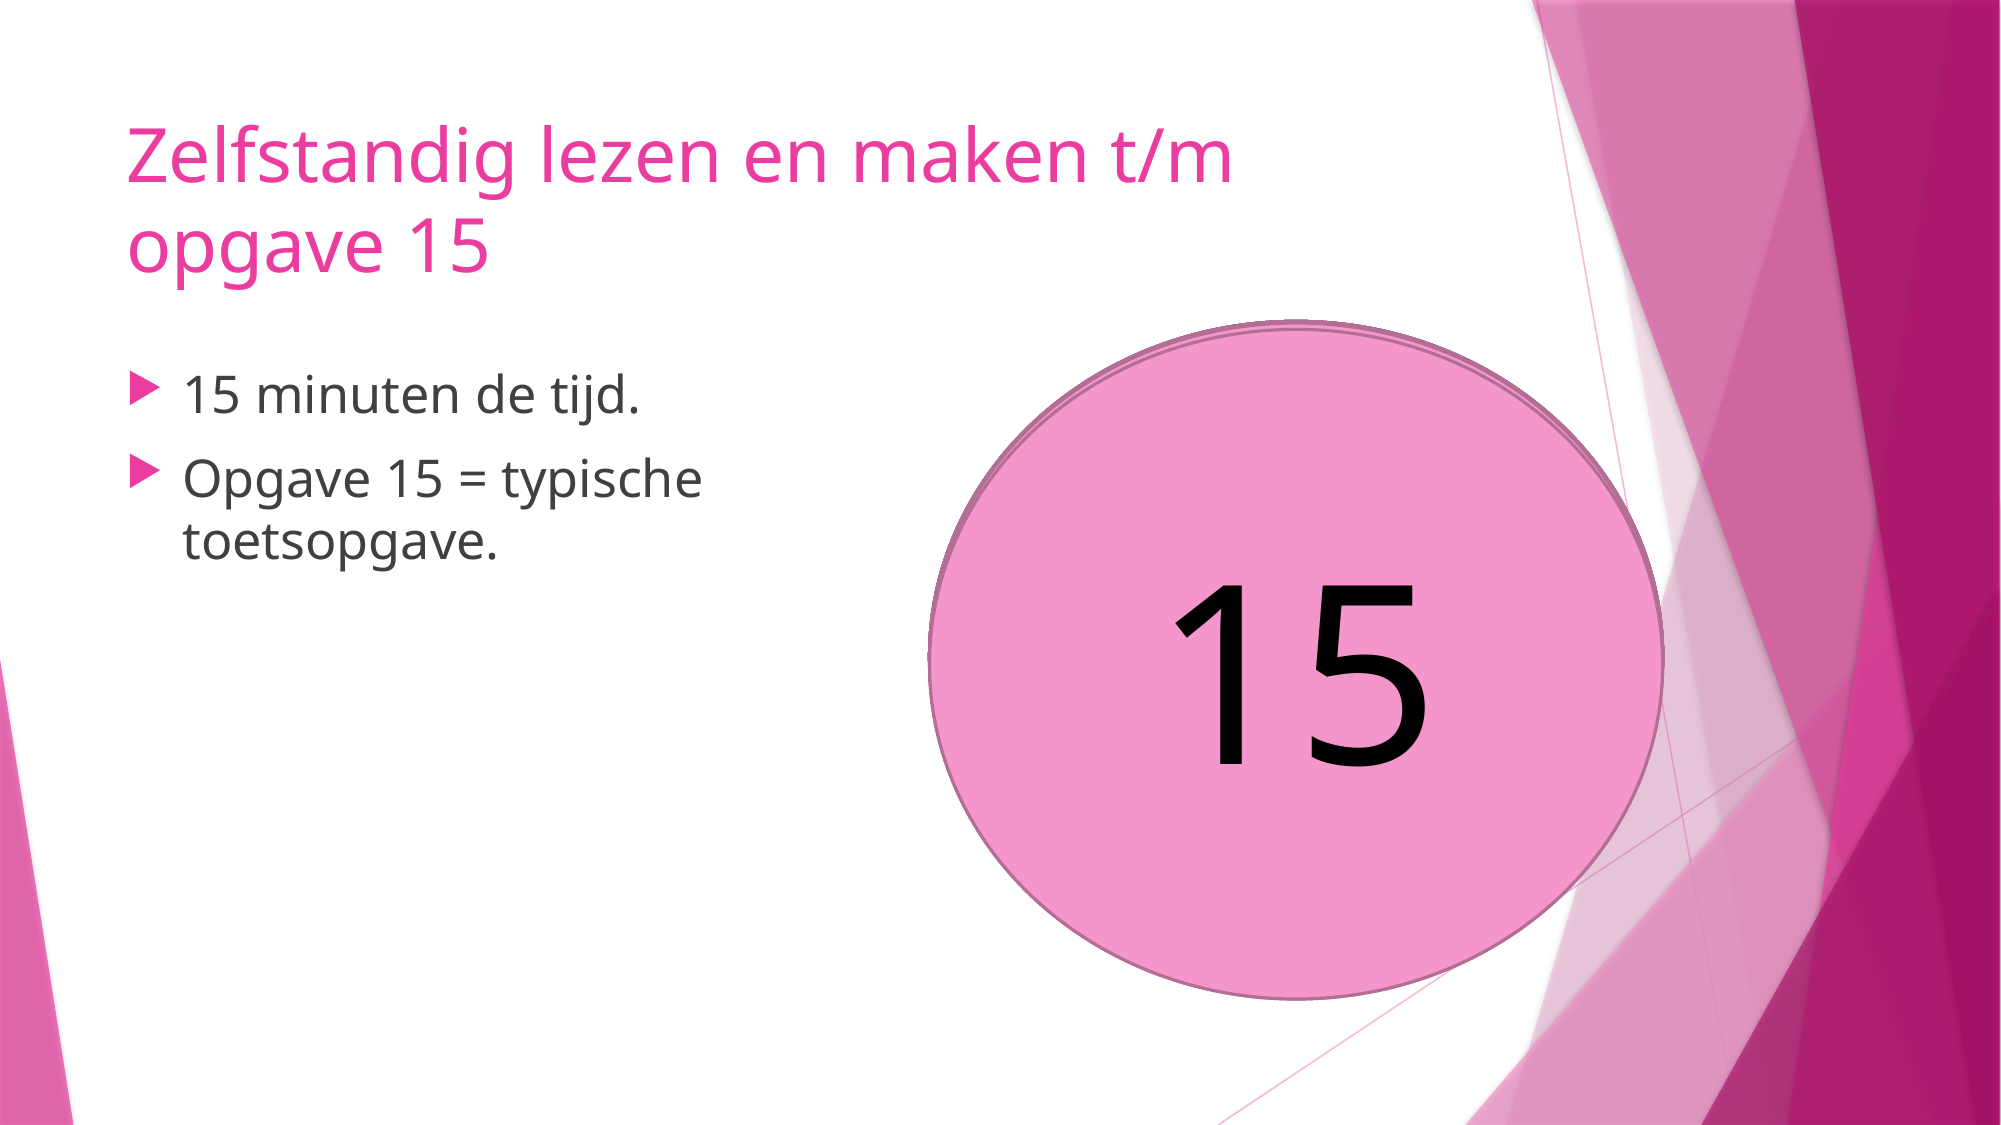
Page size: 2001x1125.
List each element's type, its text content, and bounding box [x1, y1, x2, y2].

text_box 15 [927, 327, 1665, 1001]
text_box 14 [930, 321, 1662, 621]
title Zelfstandig lezen en maken t/m opgave 15 [111, 99, 1522, 317]
list 15 minuten de tijd. Opgave 15 = typische toetsopgave. [111, 354, 831, 962]
